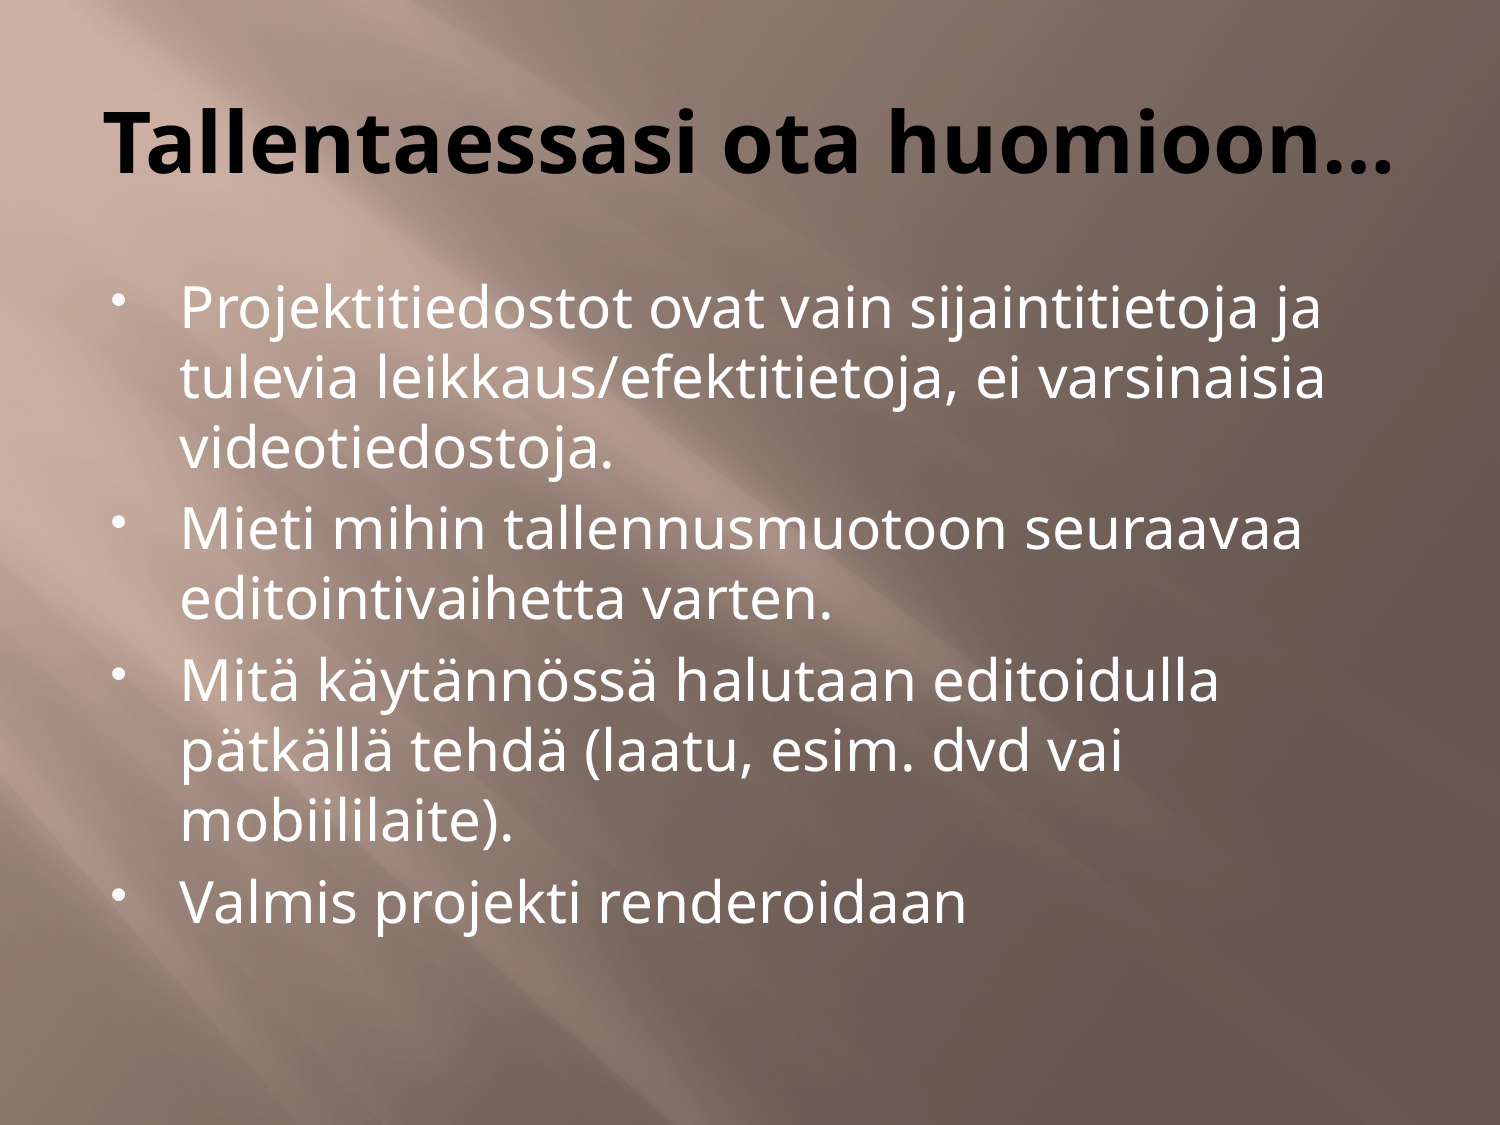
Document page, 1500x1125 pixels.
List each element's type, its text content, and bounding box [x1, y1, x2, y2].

list Projektitiedostot ovat vain sijaintitietoja ja tulevia leikkaus/efektitietoja, ei varsinaisia videotiedostoja. Mieti mihin tallennusmuotoon seuraavaa editointivaihetta varten. Mitä käytännössä halutaan editoidulla pätkällä tehdä (laatu, esim. dvd vai mobiililaite). Valmis projekti renderoidaan [75, 262, 1425, 1035]
title Tallentaessasi ota huomioon… [75, 45, 1425, 233]
